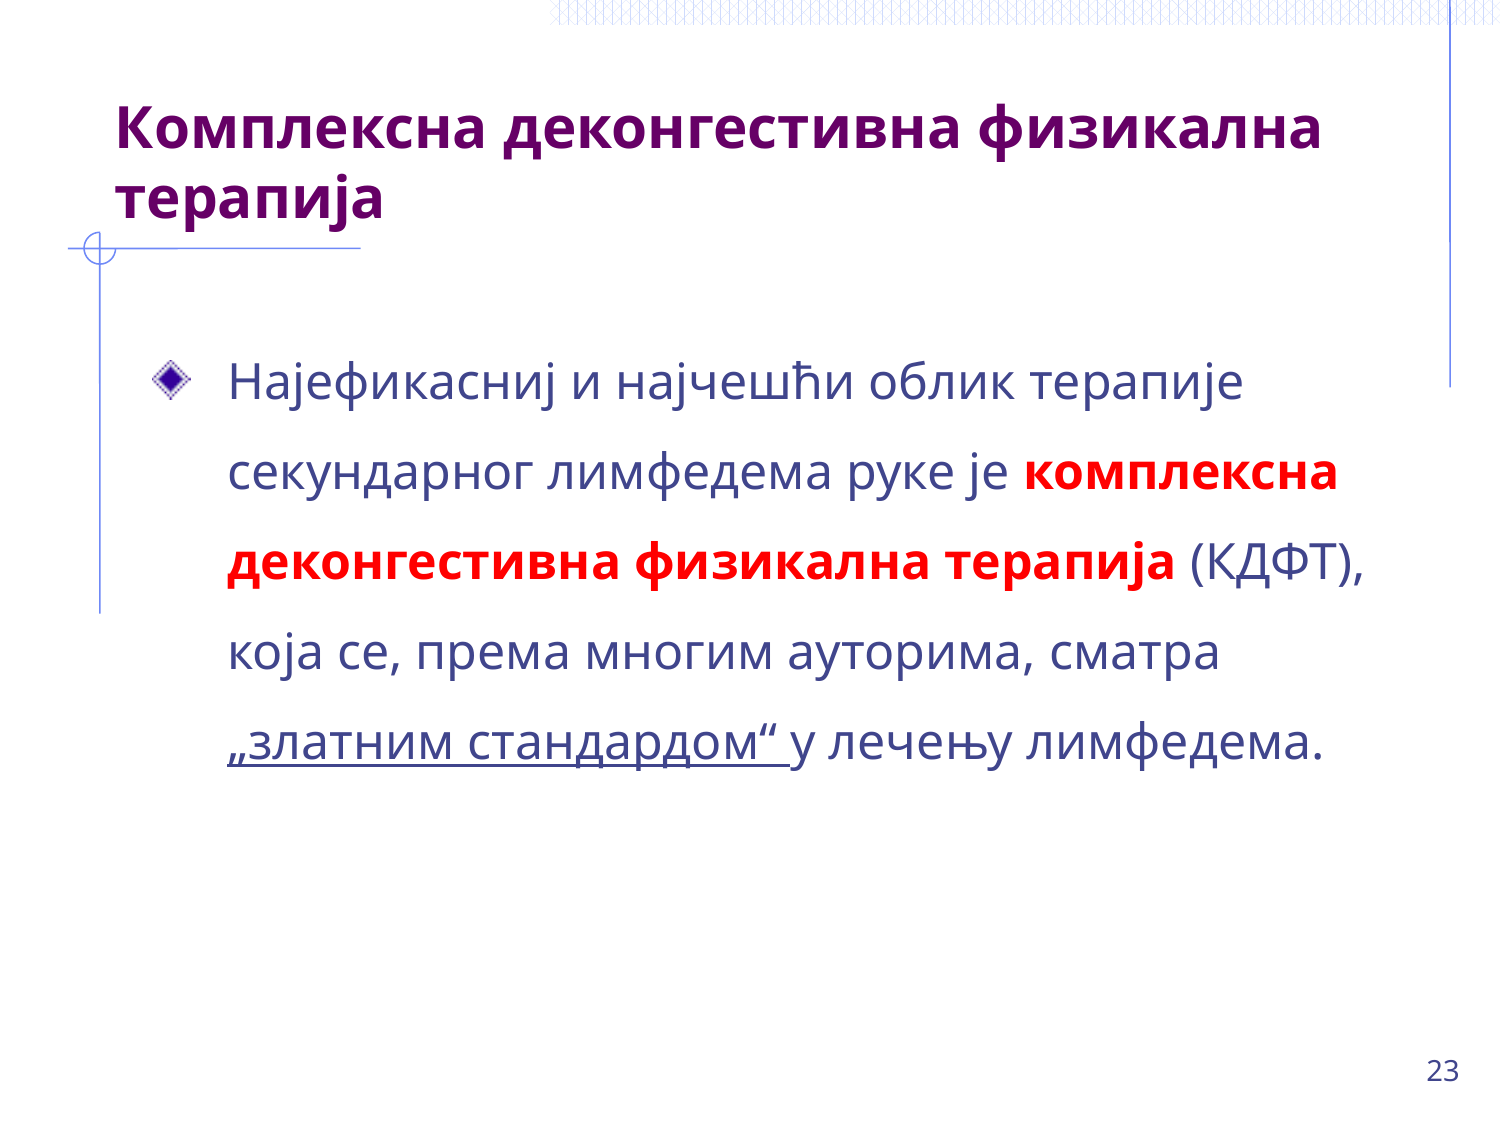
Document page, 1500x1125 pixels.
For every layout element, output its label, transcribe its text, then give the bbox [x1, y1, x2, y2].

title Комплексна деконгестивна физикална терапија [99, 49, 1376, 238]
list Најефикасниј и најчешћи облик терапије секундарног лимфедема руке је комплексна деконгестивна физикална терапија (КДФТ), која се, према многим ауторима, сматра „златним стандардом“ у лечењу лимфедема. [137, 312, 1413, 988]
picture [152, 360, 191, 400]
slide_number 23 [1162, 1025, 1475, 1100]
